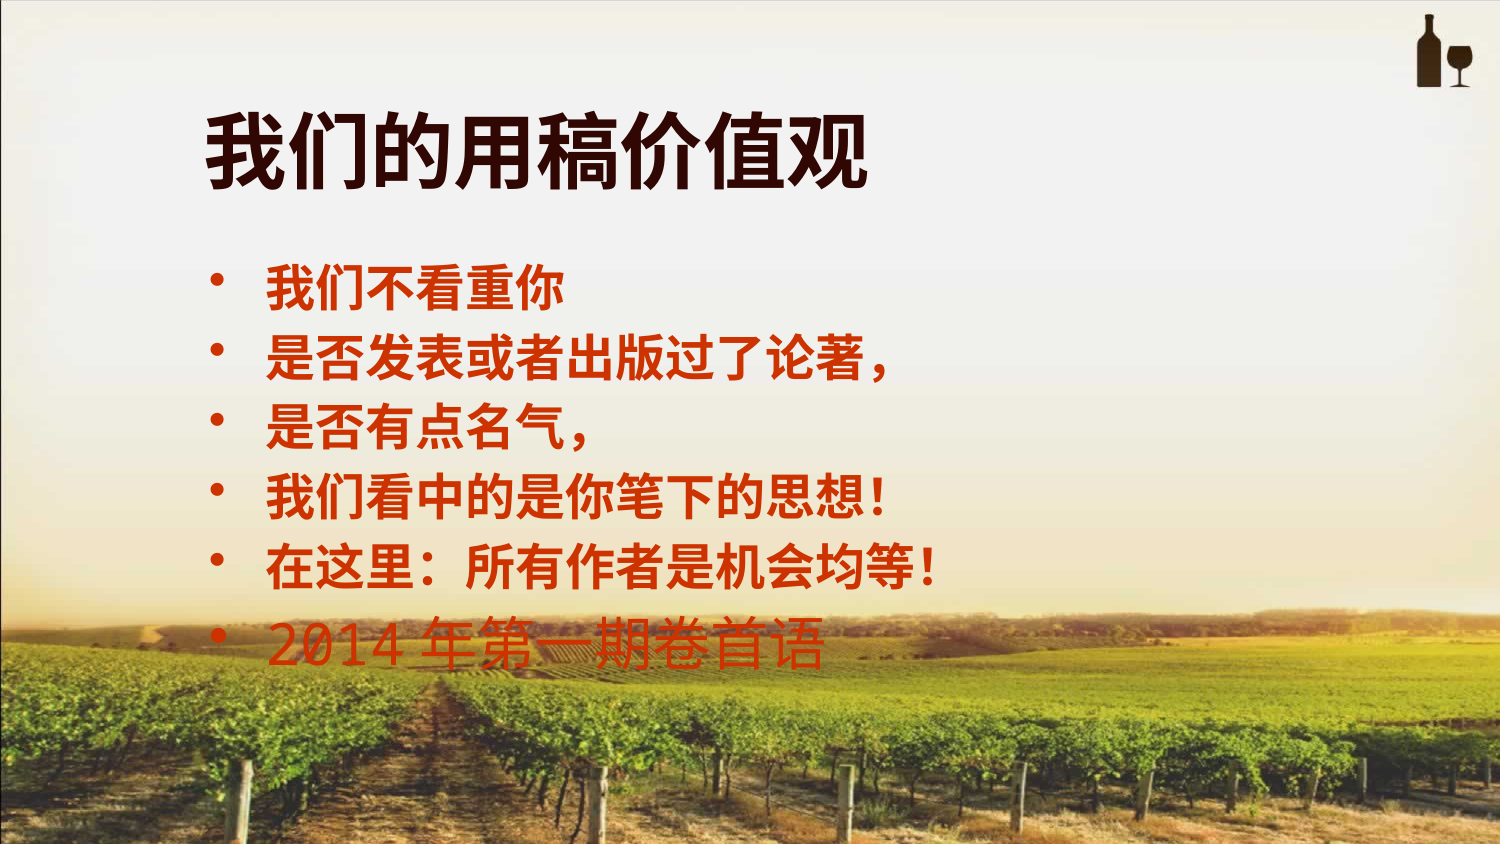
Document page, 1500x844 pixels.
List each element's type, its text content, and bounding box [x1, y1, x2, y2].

list 我们不看重你 是否发表或者出版过了论著， 是否有点名气， 我们看中的是你笔下的思想！ 在这里：所有作者是机会均等！ 2014年第一期卷首语 [193, 248, 1470, 755]
title 我们的用稿价值观 [188, 26, 1468, 207]
picture [0, 0, 1500, 844]
